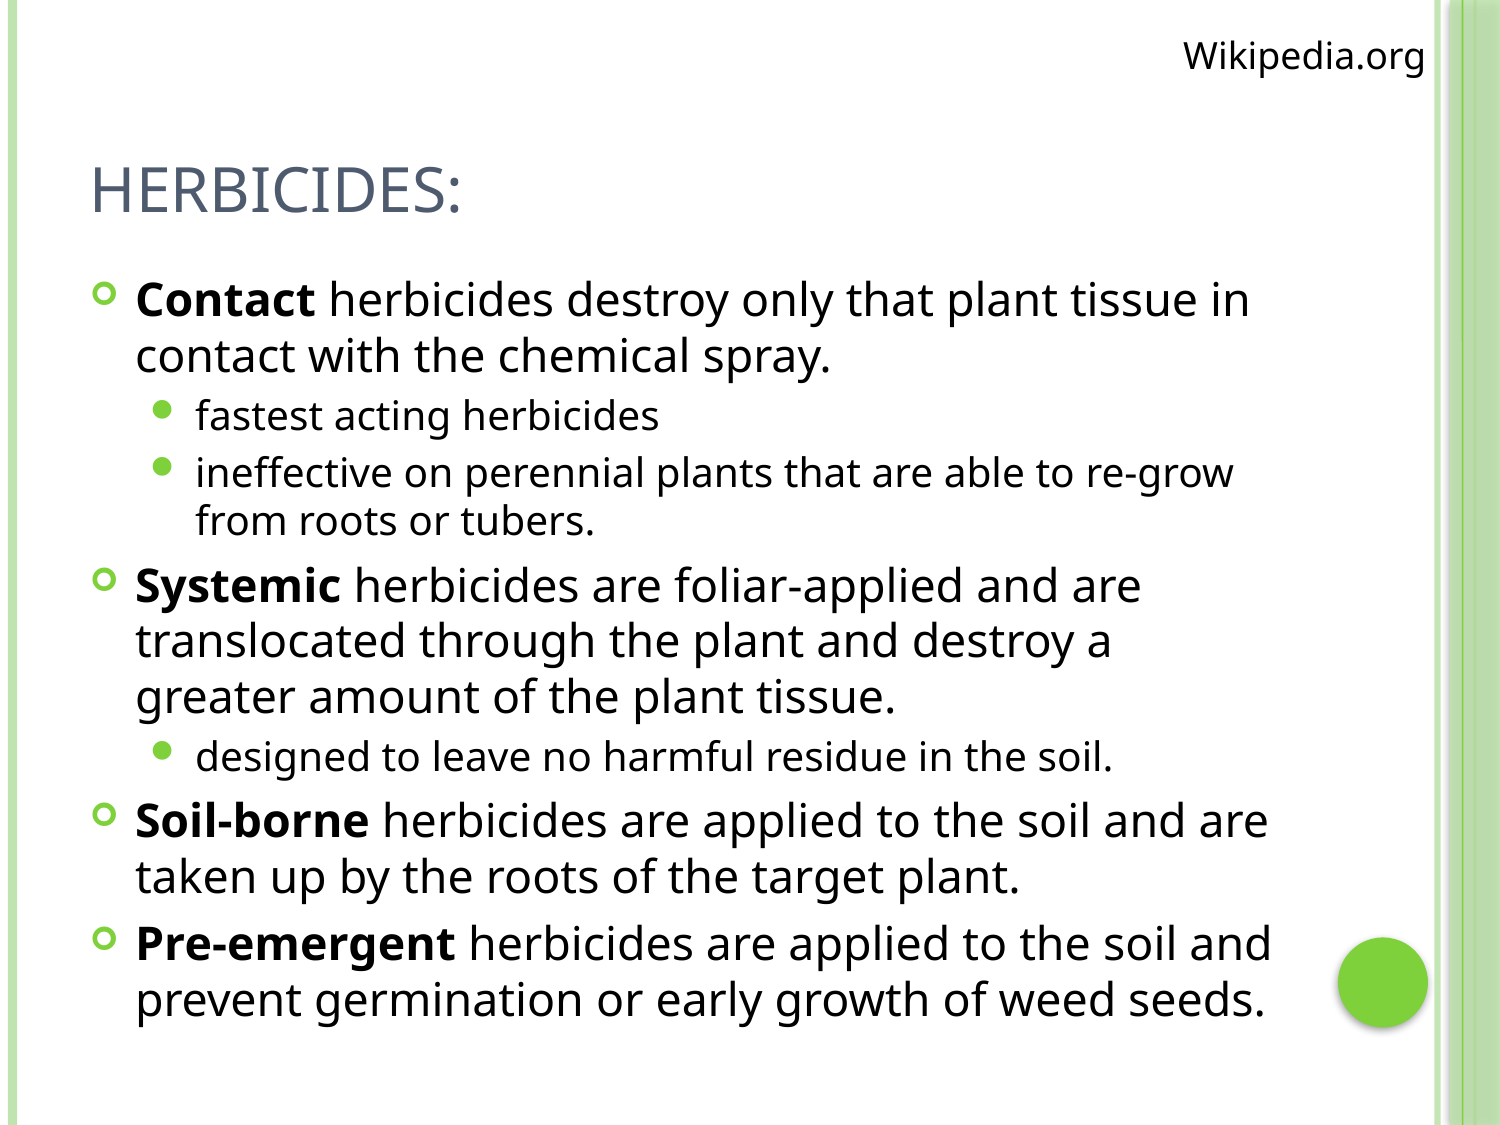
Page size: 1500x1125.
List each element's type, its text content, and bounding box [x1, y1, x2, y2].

list Contact herbicides destroy only that plant tissue in contact with the chemical spray. fastest acting herbicides ineffective on perennial plants that are able to re-grow from roots or tubers. Systemic herbicides are foliar-applied and are translocated through the plant and destroy a greater amount of the plant tissue. designed to leave no harmful residue in the soil. Soil-borne herbicides are applied to the soil and are taken up by the roots of the target plant. Pre-emergent herbicides are applied to the soil and prevent germination or early growth of weed seeds. [75, 262, 1300, 1062]
text_box Wikipedia.org [1168, 24, 1442, 85]
title Herbicides: [75, 45, 1300, 233]
